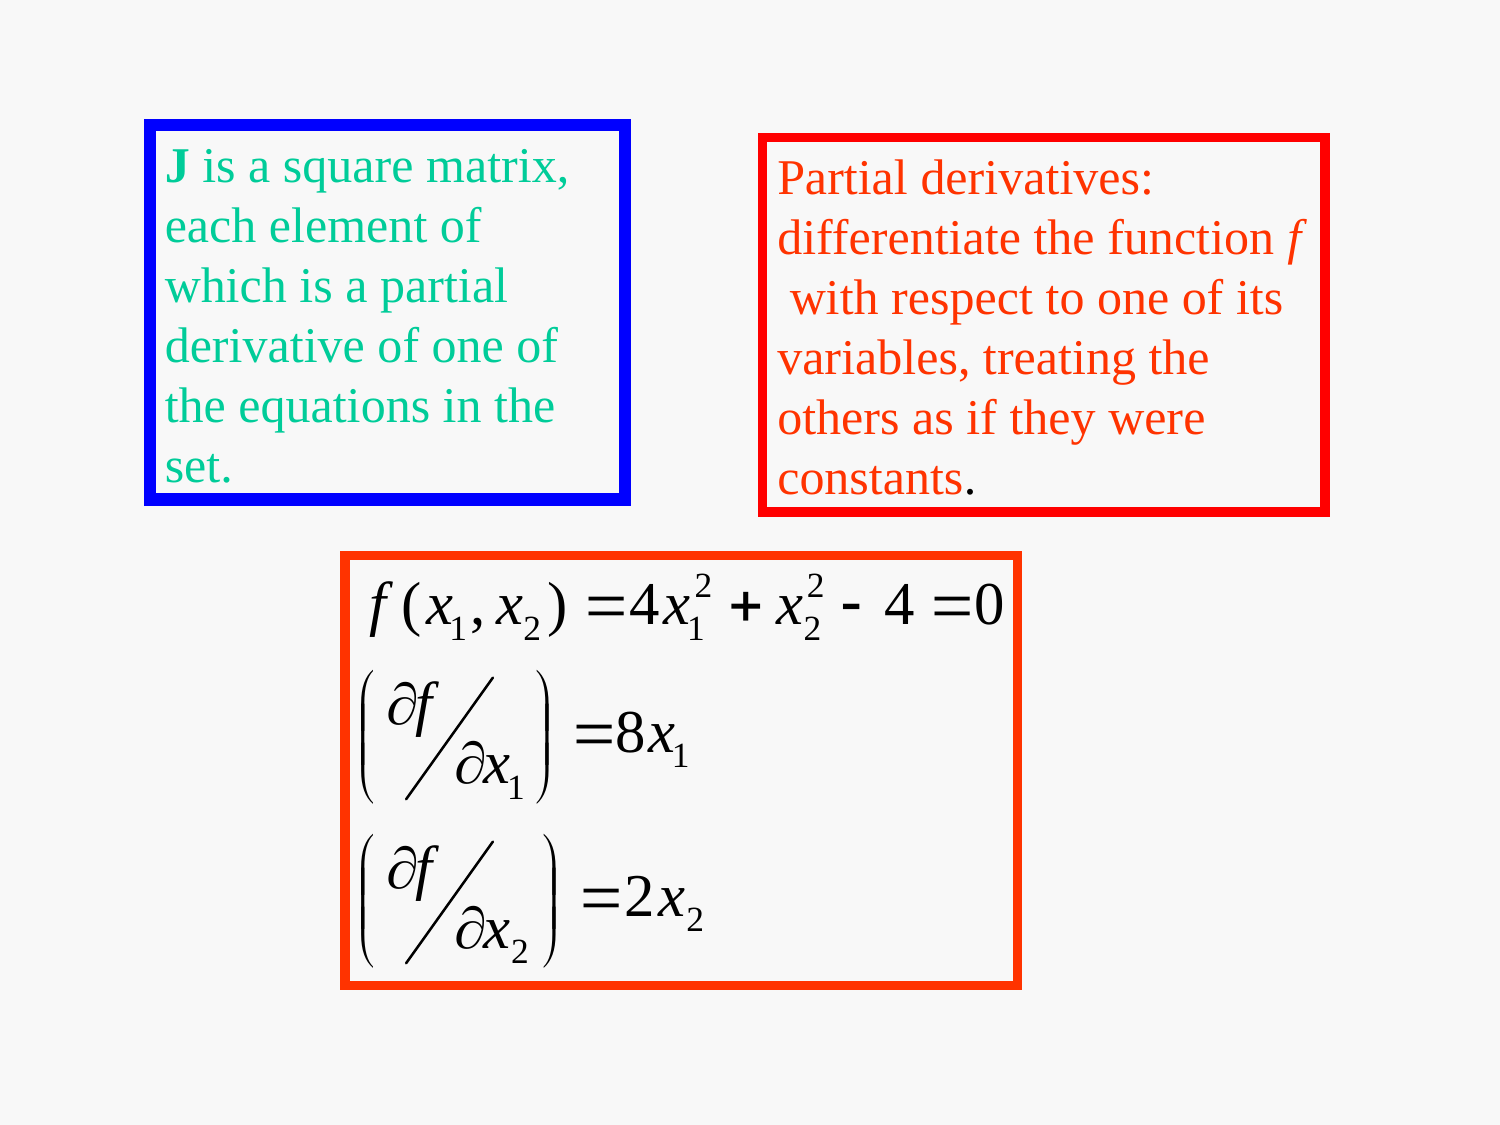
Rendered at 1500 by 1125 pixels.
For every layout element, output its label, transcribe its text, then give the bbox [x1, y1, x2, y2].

text_box J is a square matrix, each element of which is a partial derivative of one of the equations in the set. [150, 124, 625, 500]
text_box Partial derivatives: differentiate the function f with respect to one of its variables, treating the others as if they were constants. [762, 137, 1325, 513]
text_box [349, 559, 1013, 981]
